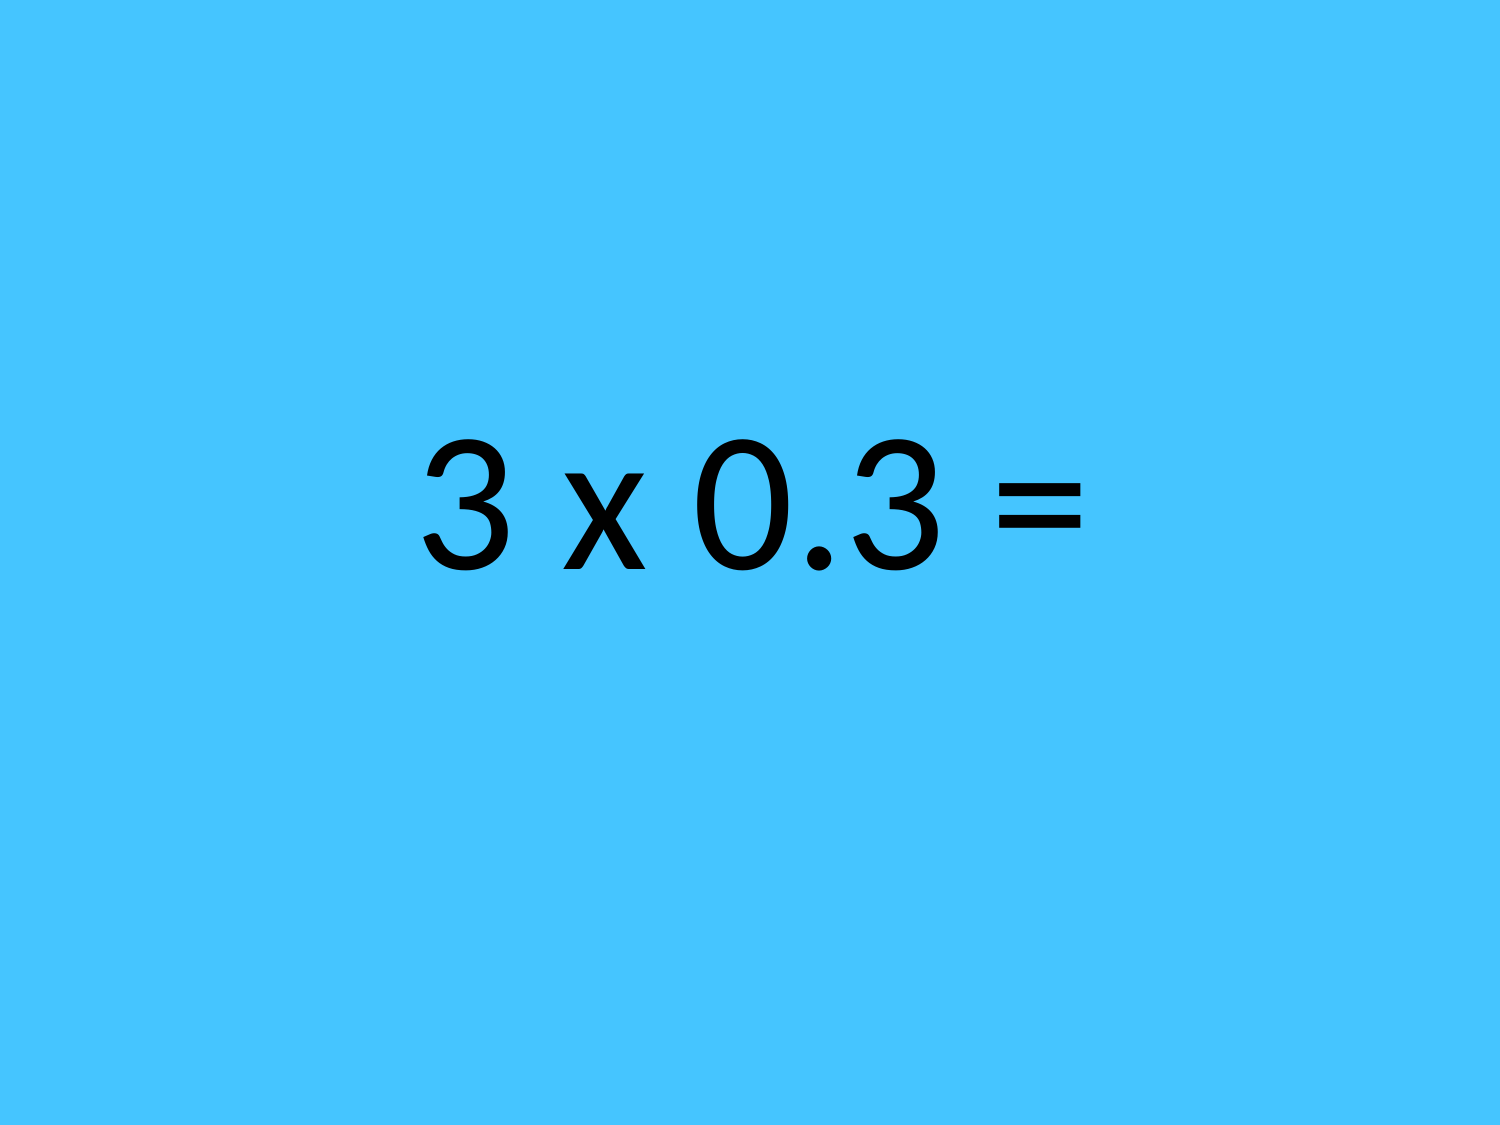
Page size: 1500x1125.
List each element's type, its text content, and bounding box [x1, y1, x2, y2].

text_box 3 x 0.3 = [399, 362, 1263, 618]
